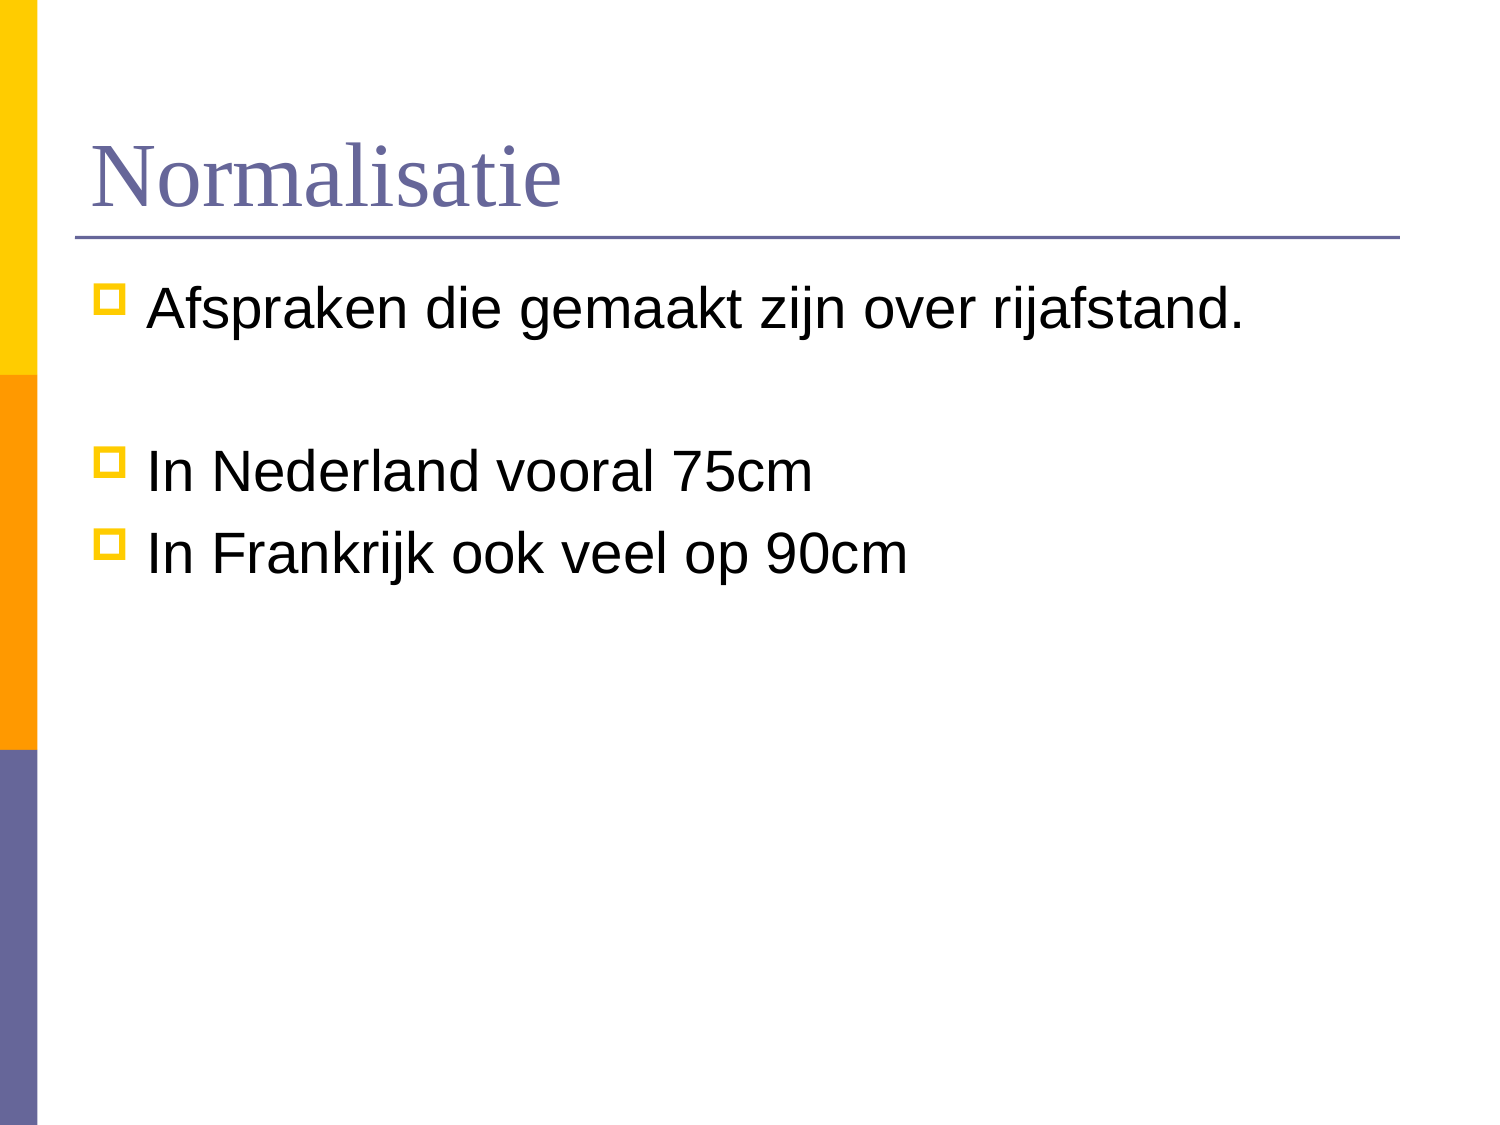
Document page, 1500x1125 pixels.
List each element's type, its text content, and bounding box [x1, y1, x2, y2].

list Afspraken die gemaakt zijn over rijafstand. In Nederland vooral 75cm In Frankrijk ook veel op 90cm [75, 262, 1376, 1005]
title Normalisatie [75, 45, 1425, 233]
